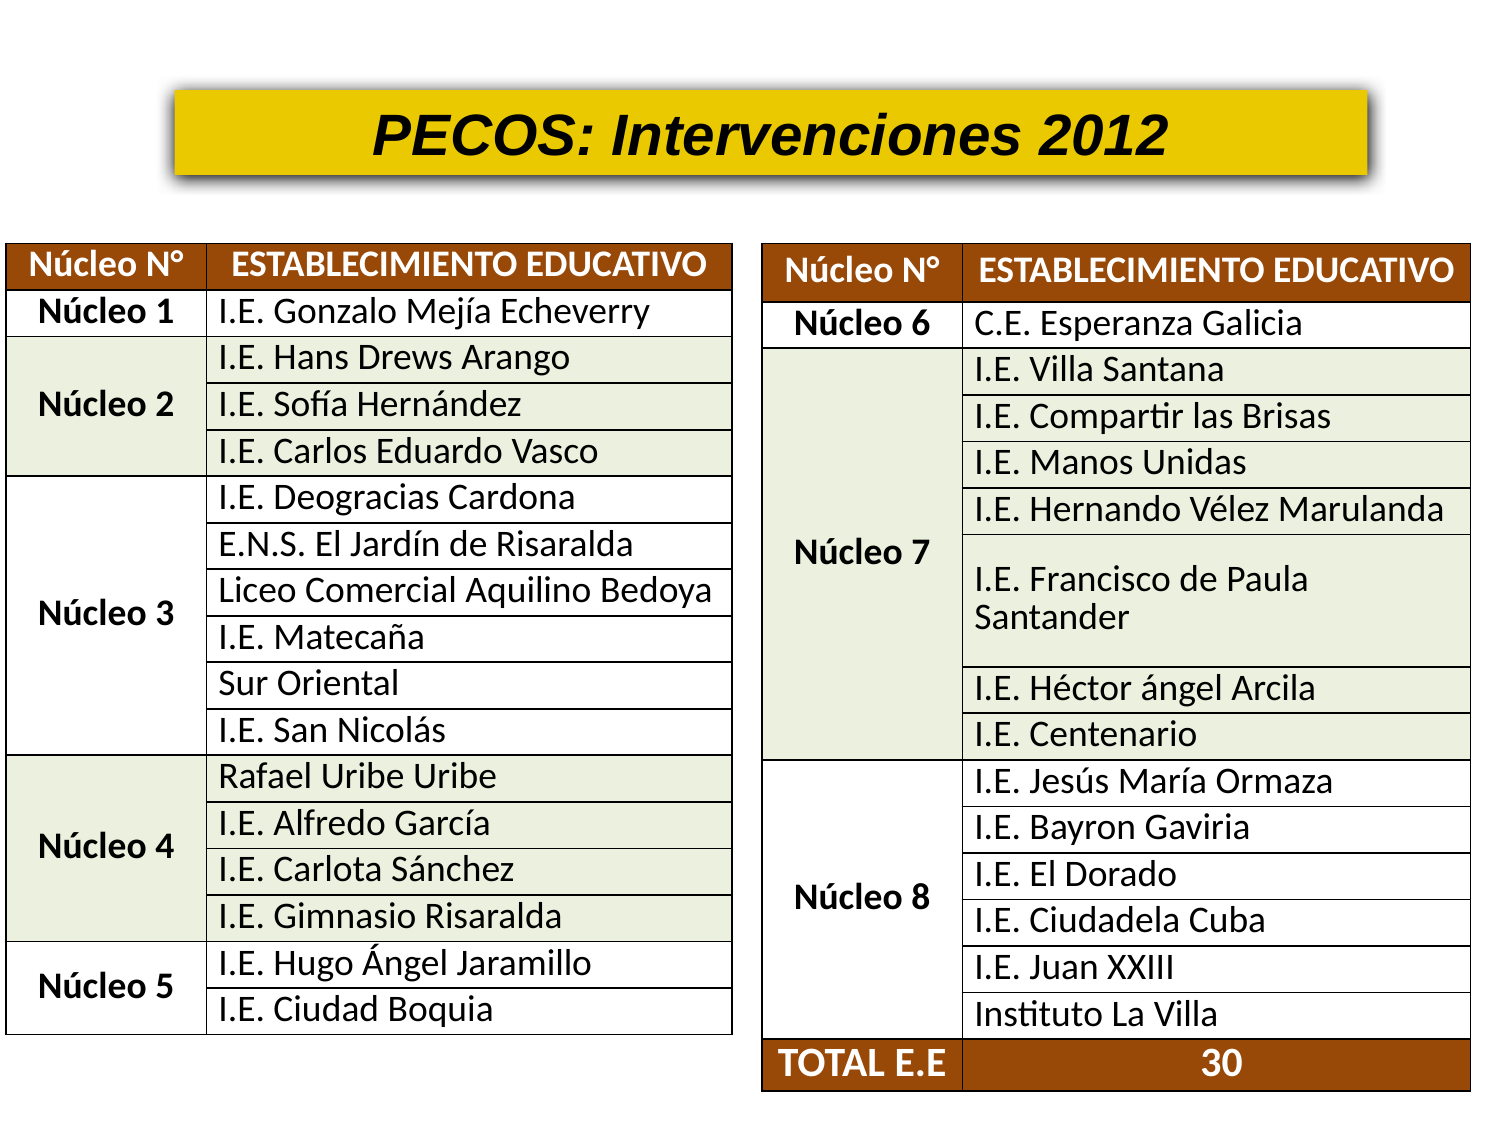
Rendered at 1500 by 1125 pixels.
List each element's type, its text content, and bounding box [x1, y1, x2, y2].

table_cell I.E. Sofía Hernández [207, 384, 731, 429]
table_cell I.E. Hernando Vélez Marulanda [963, 489, 1470, 534]
table_cell I.E. Deogracias Cardona [207, 477, 731, 522]
table_cell Núcleo 7 [763, 349, 962, 759]
table_cell I.E. Matecaña [207, 617, 731, 661]
table_cell I.E. Villa Santana [963, 349, 1470, 394]
text_box PECOS: Intervenciones 2012 [174, 90, 1368, 175]
table_cell Núcleo 2 [7, 337, 206, 475]
table_cell I.E. Carlota Sánchez [207, 849, 731, 894]
table_cell Liceo Comercial Aquilino Bedoya [207, 570, 731, 615]
table_cell Núcleo 6 [763, 303, 962, 347]
table_cell I.E. Hugo Ángel Jaramillo [207, 942, 731, 987]
table_cell I.E. San Nicolás [207, 710, 731, 754]
table_header Núcleo N° [7, 244, 206, 289]
table_cell TOTAL E.E [763, 1040, 962, 1090]
table_cell C.E. Esperanza Galicia [963, 303, 1470, 347]
table_cell I.E. Manos Unidas [963, 442, 1470, 487]
table_cell I.E. Ciudadela Cuba [963, 900, 1470, 945]
table_cell I.E. Hans Drews Arango [207, 337, 731, 382]
table_cell I.E. Compartir las Brisas [963, 396, 1470, 441]
table_cell I.E. Gimnasio Risaralda [207, 896, 731, 941]
table_cell Rafael Uribe Uribe [207, 756, 731, 801]
table_cell Núcleo 8 [763, 761, 962, 1038]
table_cell Núcleo 3 [7, 477, 206, 754]
table_header ESTABLECIMIENTO EDUCATIVO [207, 244, 731, 289]
table_header Núcleo N° [763, 244, 962, 301]
table_cell I.E. Héctor ángel Arcila [963, 668, 1470, 712]
table_cell I.E. Gonzalo Mejía Echeverry [207, 291, 731, 336]
table_cell I.E. Centenario [963, 714, 1470, 759]
table_cell Instituto La Villa [963, 993, 1470, 1038]
table_cell E.N.S. El Jardín de Risaralda [207, 524, 731, 568]
table_cell I.E. Jesús María Ormaza [963, 761, 1470, 806]
table_cell Sur Oriental [207, 663, 731, 708]
table_cell I.E. El Dorado [963, 854, 1470, 899]
table_cell I.E. Alfredo García [207, 803, 731, 848]
table_cell Núcleo 4 [7, 756, 206, 941]
table_cell Núcleo 1 [7, 291, 206, 336]
table_cell I.E. Bayron Gaviria [963, 807, 1470, 852]
table_cell I.E. Francisco de Paula Santander [963, 535, 1470, 666]
table_cell I.E. Ciudad Boquia [207, 989, 731, 1034]
table_cell 30 [963, 1040, 1470, 1090]
table_header ESTABLECIMIENTO EDUCATIVO [963, 244, 1470, 301]
table_cell I.E. Carlos Eduardo Vasco [207, 431, 731, 475]
table_cell I.E. Juan XXIII [963, 947, 1470, 992]
table_cell Núcleo 5 [7, 942, 206, 1034]
